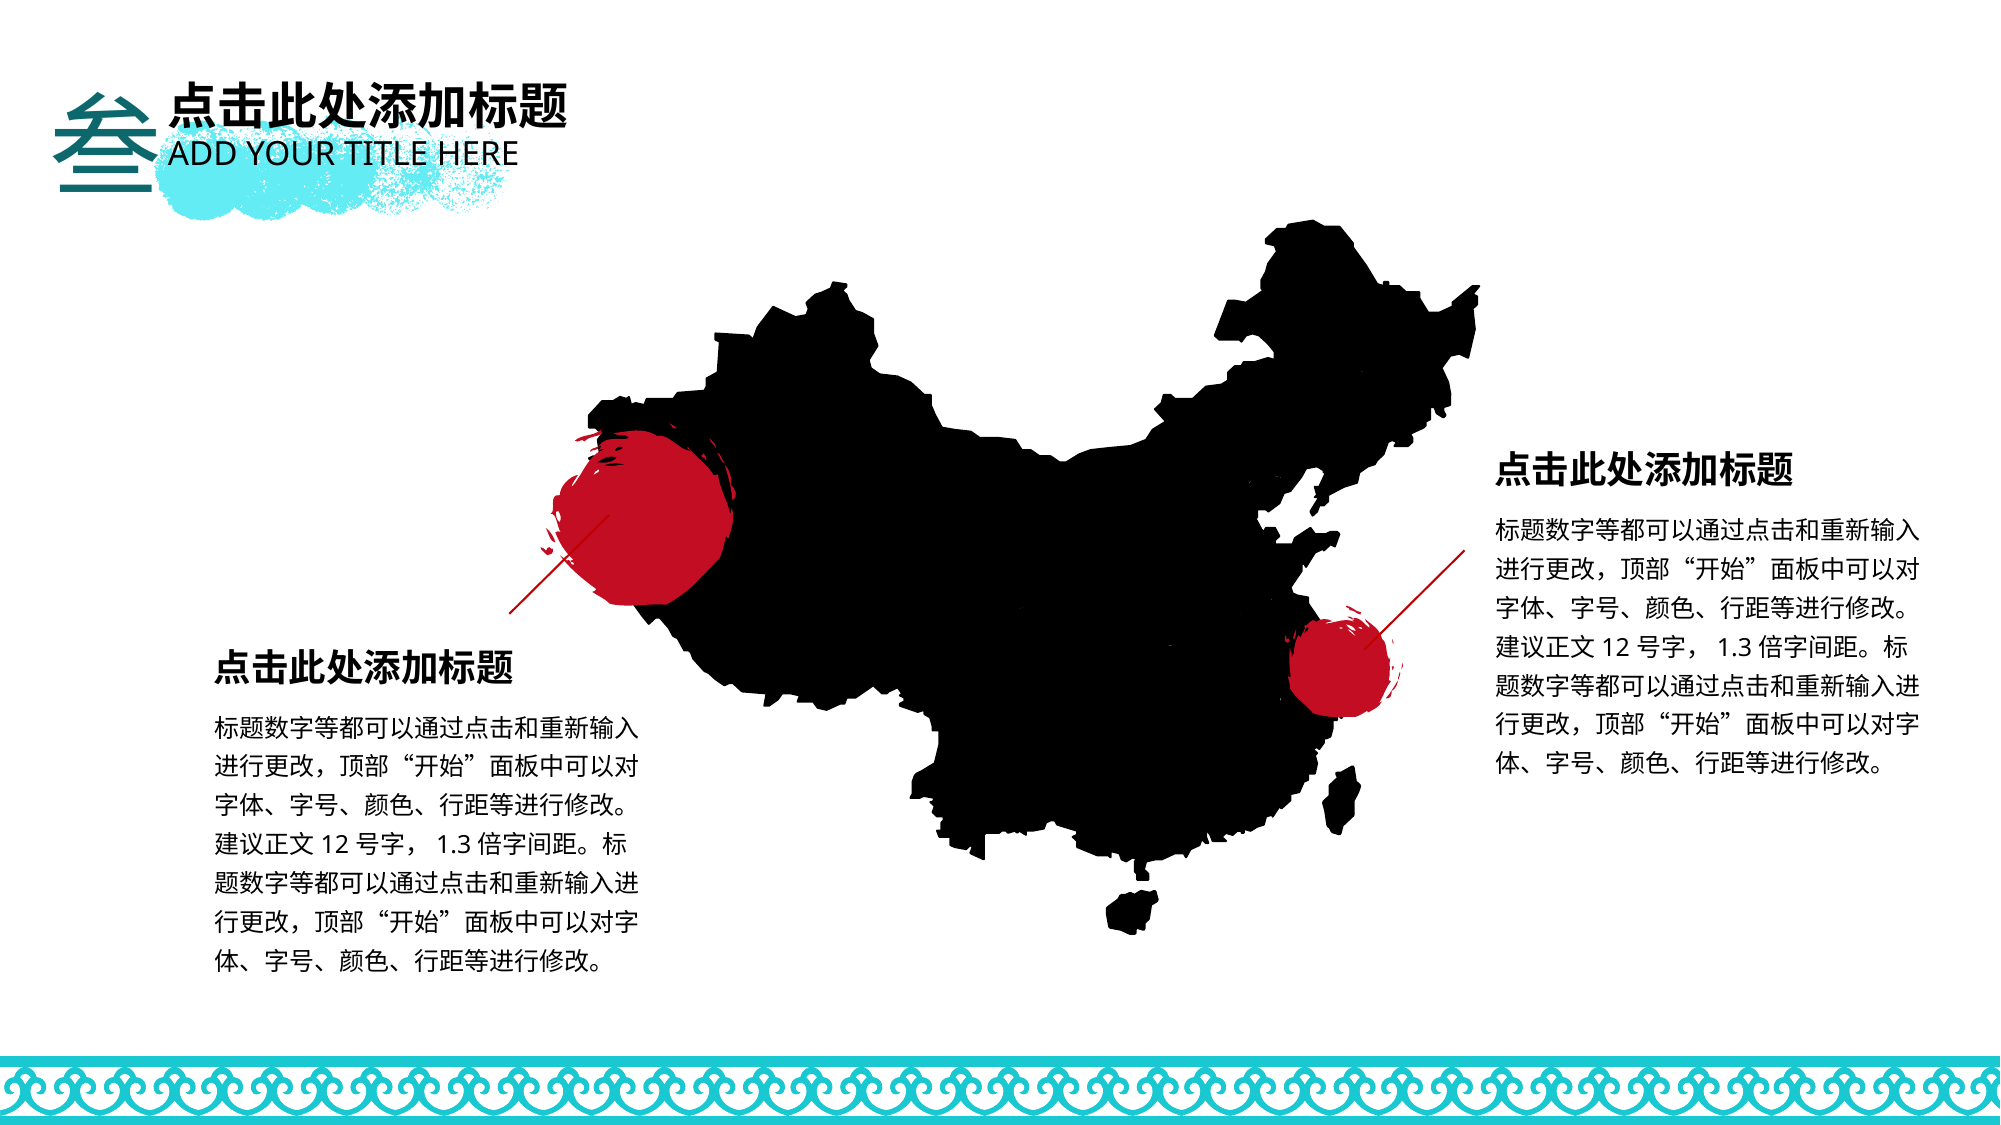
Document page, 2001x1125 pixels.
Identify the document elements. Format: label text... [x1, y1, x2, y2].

text_box ADD YOUR TITLE HERE [510, 124, 594, 180]
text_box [509, 514, 610, 614]
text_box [1364, 550, 1465, 650]
picture [1284, 605, 1403, 718]
text_box 标题数字等都可以通过点击和重新输入进行更改，顶部“开始”面板中可以对字体、字号、颜色、行距等进行修改。建议正文12号字，1.3倍字间距。标题数字等都可以通过点击和重新输入进行更改，顶部“开始”面板中可以对字体、字号、颜色、行距等进行修改。 [200, 695, 664, 983]
text_box 叁 [34, 67, 166, 217]
text_box 点击此处添加标题 [166, 67, 594, 124]
text_box 点击此处添加标题 [198, 636, 538, 697]
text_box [588, 220, 1480, 934]
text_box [0, 1055, 2000, 1125]
text_box 标题数字等都可以通过点击和重新输入进行更改，顶部“开始”面板中可以对字体、字号、颜色、行距等进行修改。建议正文12号字，1.3倍字间距。标题数字等都可以通过点击和重新输入进行更改，顶部“开始”面板中可以对字体、字号、颜色、行距等进行修改。 [1480, 498, 1944, 786]
picture [153, 115, 510, 221]
text_box 点击此处添加标题 [1480, 438, 1819, 498]
picture [540, 414, 738, 601]
